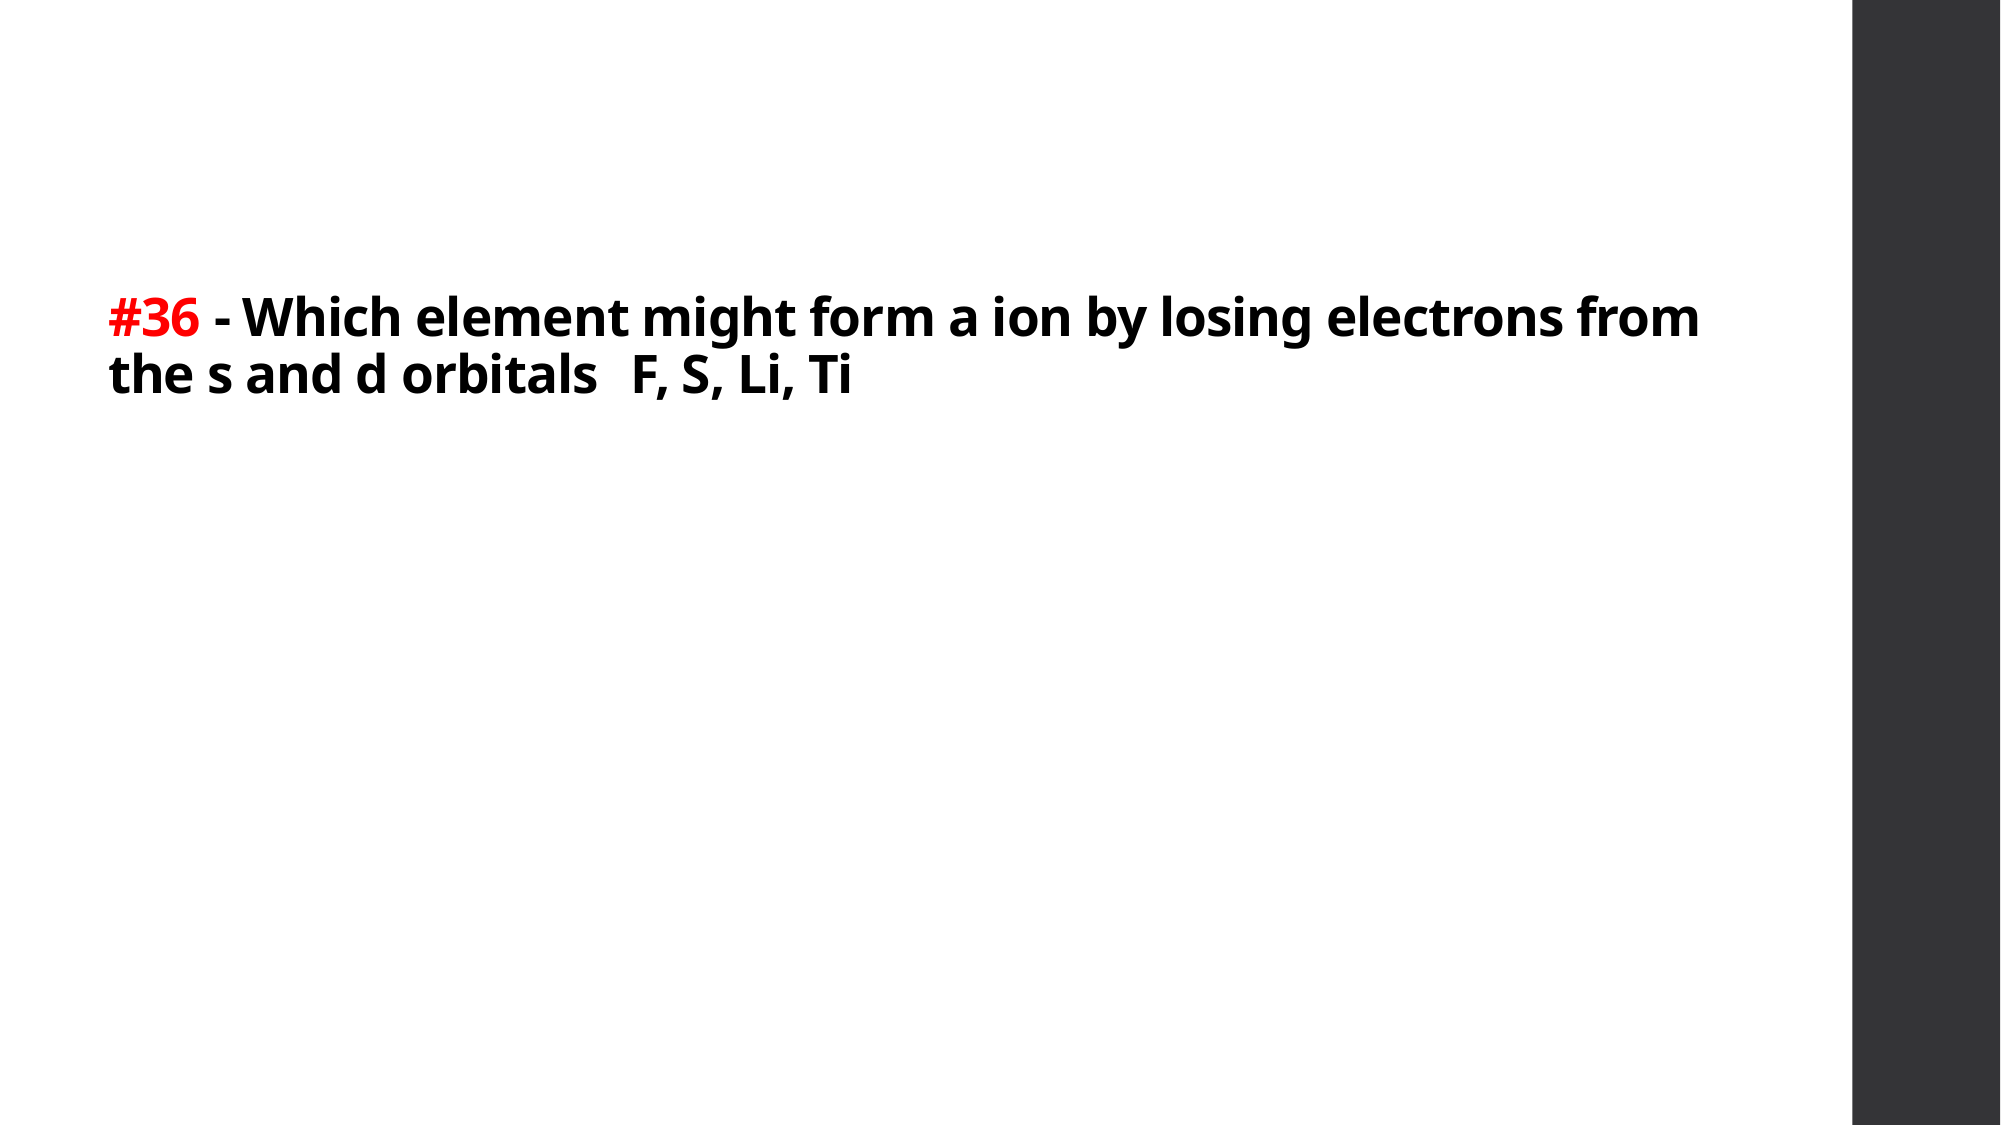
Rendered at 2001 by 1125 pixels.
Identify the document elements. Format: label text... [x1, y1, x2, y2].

title #36 - Which element might form a ion by losing electrons from the s and d orbitals F, S, Li, Ti [93, 281, 1799, 535]
